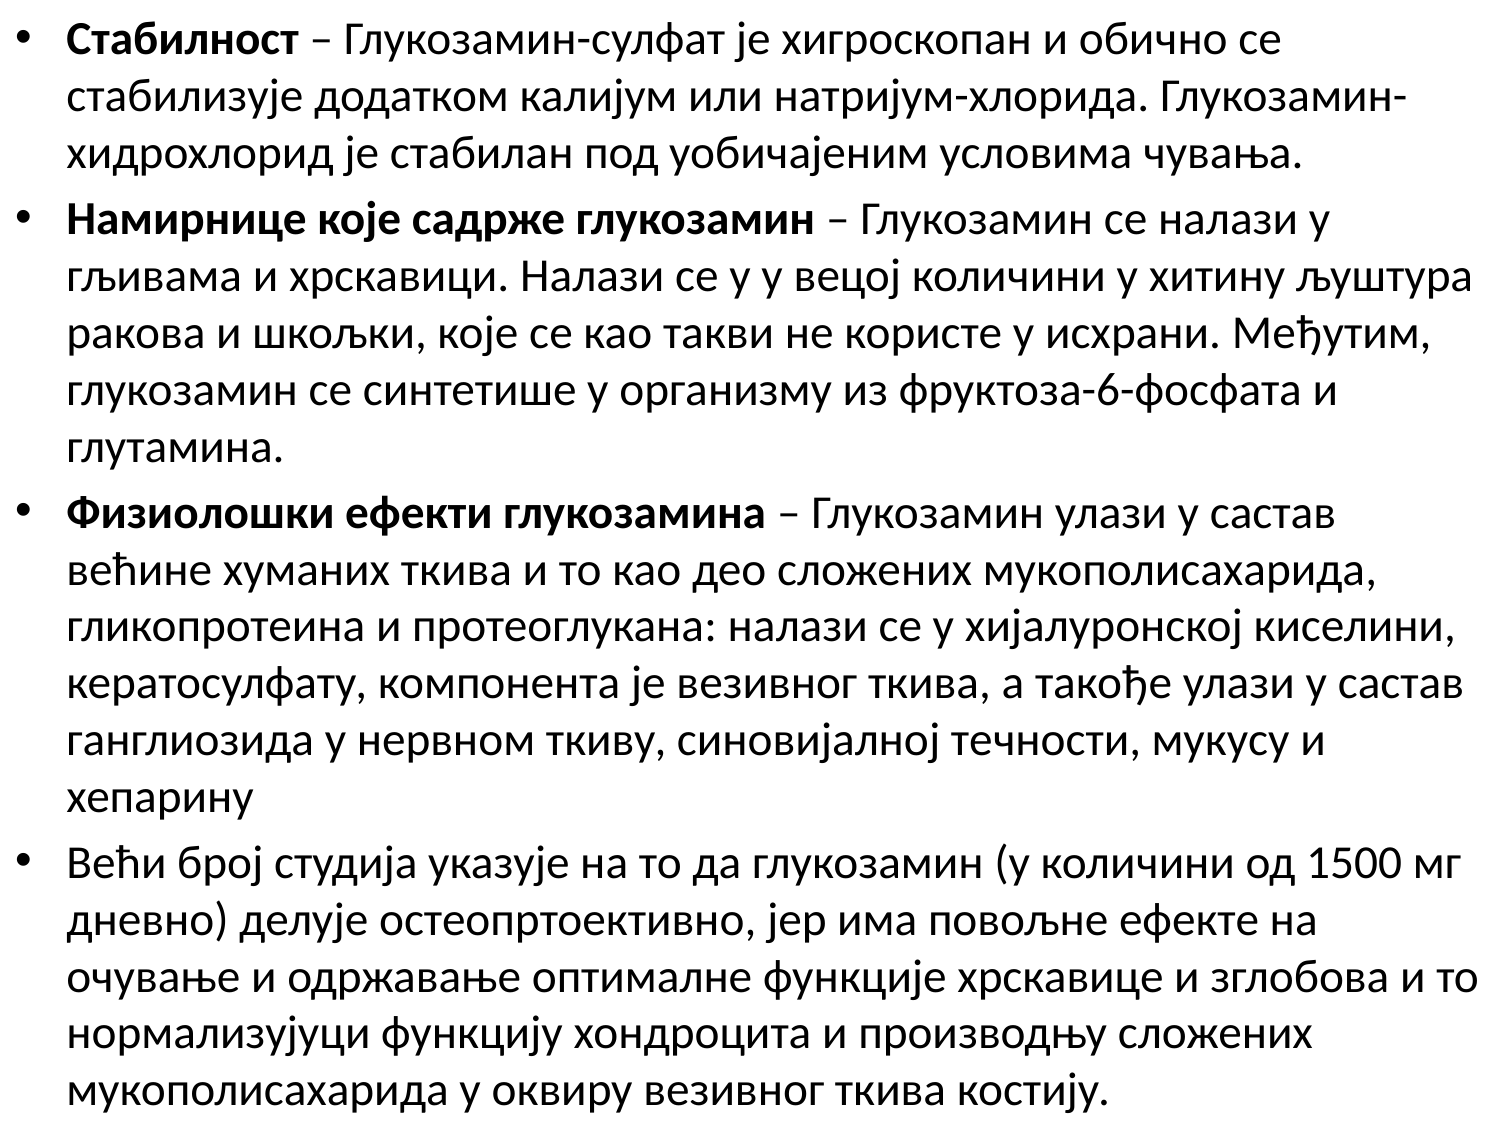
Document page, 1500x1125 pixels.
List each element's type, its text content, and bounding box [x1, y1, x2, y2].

list Стабилност – Глукозамин-сулфат је хигроскопан и обично се стабилизује додатком калијум или натријум-хлорида. Глукозамин-хидрохлорид је стабилан под уобичајеним условима чувања. Намирнице које садрже глукозамин – Глукозамин се налази у гљивама и хрскавици. Налази се у у вецој количини у хитину љуштура ракова и шкољки, које се као такви не користе у исхрани. Међутим, глукозамин се синтетише у организму из фруктоза-6-фосфата и глутамина. Физиолошки ефекти глукозамина – Глукозамин улази у састав већине хуманих ткива и то као део сложених мукополисахарида, гликопротеина и протеоглукана: налази се у хијалуронској киселини, кератосулфату, компонента је везивног ткива, а такође улази у састав ганглиозида у нервном ткиву, синовијалној течности, мукусу и хепарину Већи број студија указује на то да глукозамин (у количини од 1500 мг дневно) делује остеопртоективно, јер има повољне ефекте на очување и одржавање оптималне функције хрскавице и зглобова и то нормализујуци функцију хондроцита и производњу сложених мукополисахарида у оквиру везивног ткива костију. [0, 0, 1500, 1125]
